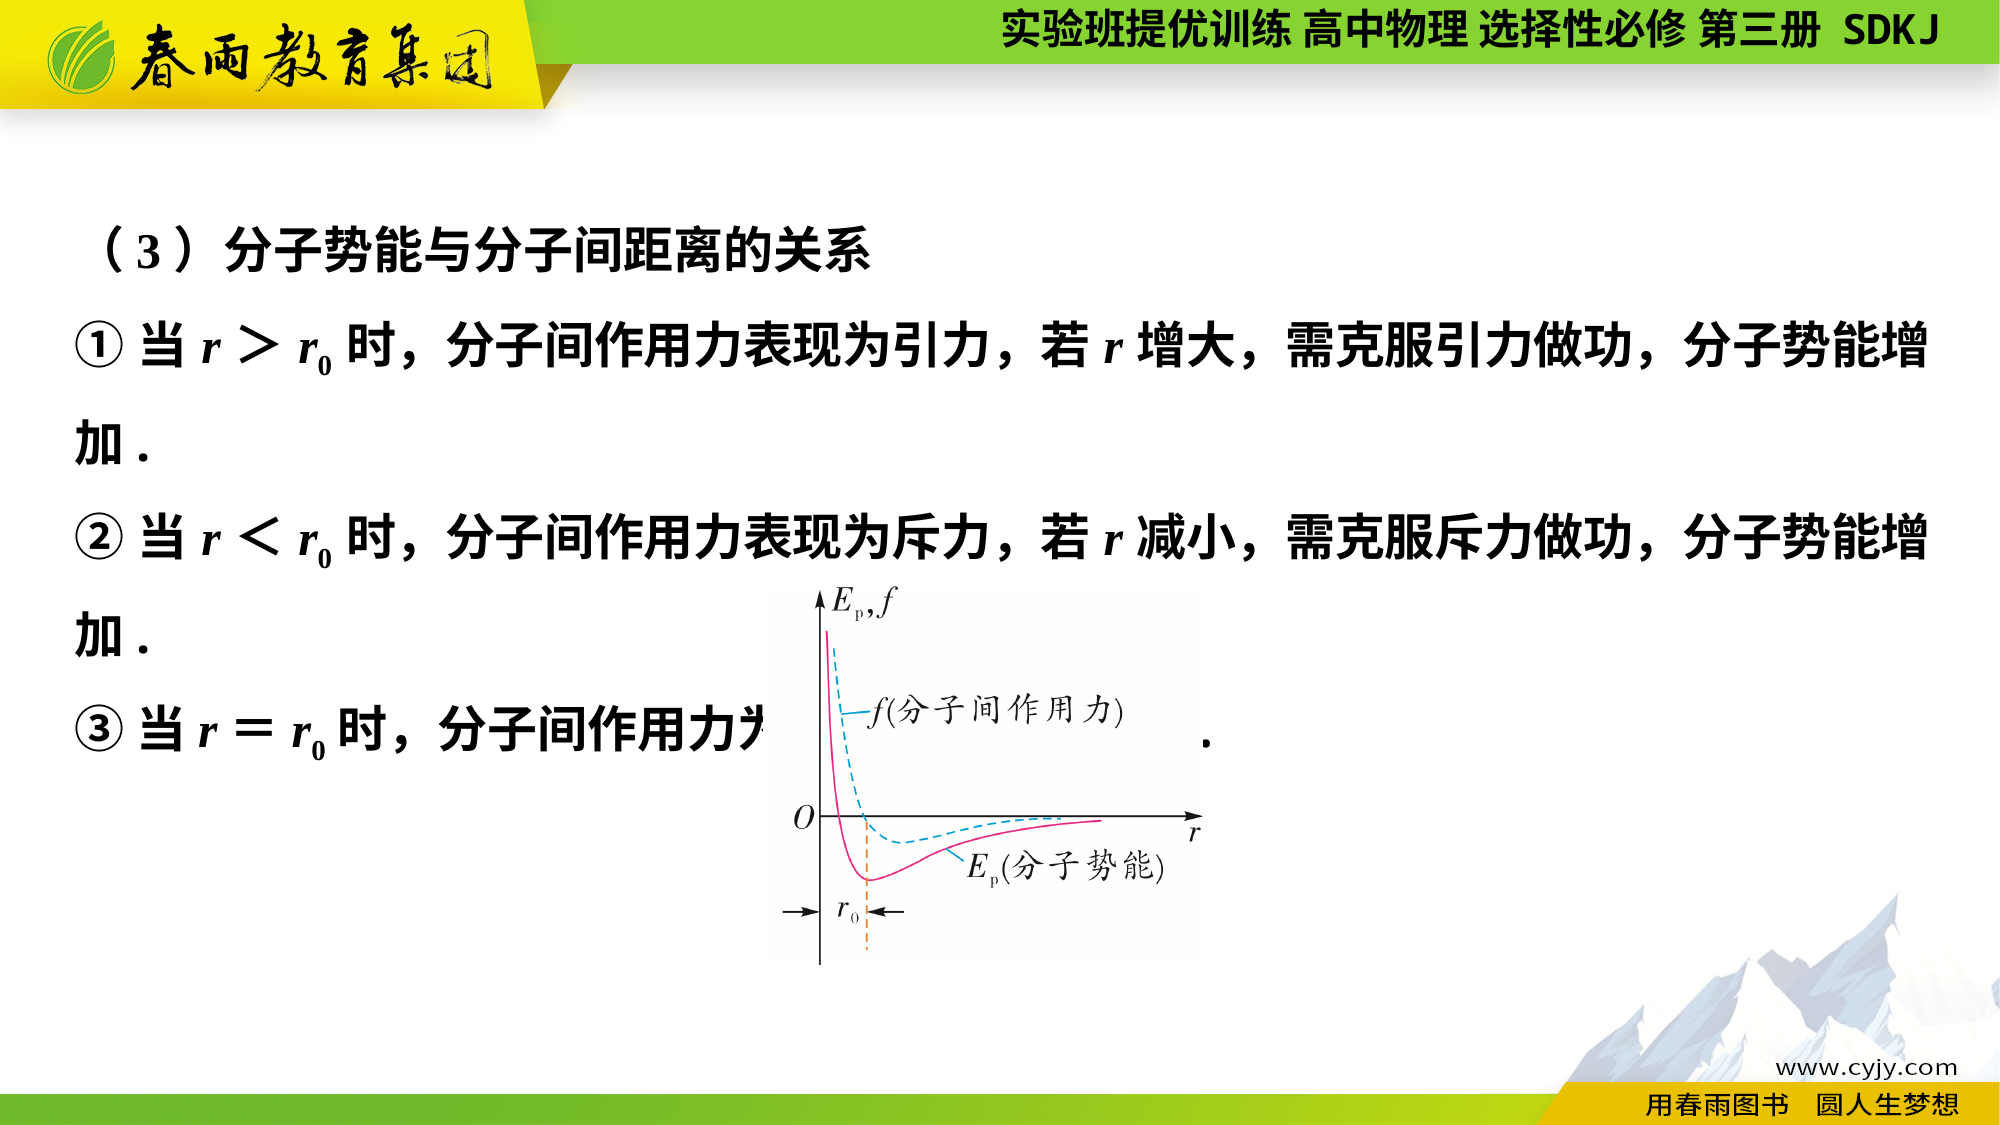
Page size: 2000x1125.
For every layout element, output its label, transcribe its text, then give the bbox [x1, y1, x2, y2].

picture [0, 0, 2000, 1125]
list （3）分子势能与分子间距离的关系 ①当r＞r0时，分子间作用力表现为引力，若r增大，需克服引力做功，分子势能增加. ②当r＜r0时，分子间作用力表现为斥力，若r减小，需克服斥力做功，分子势能增加. ③当r＝r0时，分子间作用力为0，分子势能最小. [59, 181, 1944, 561]
